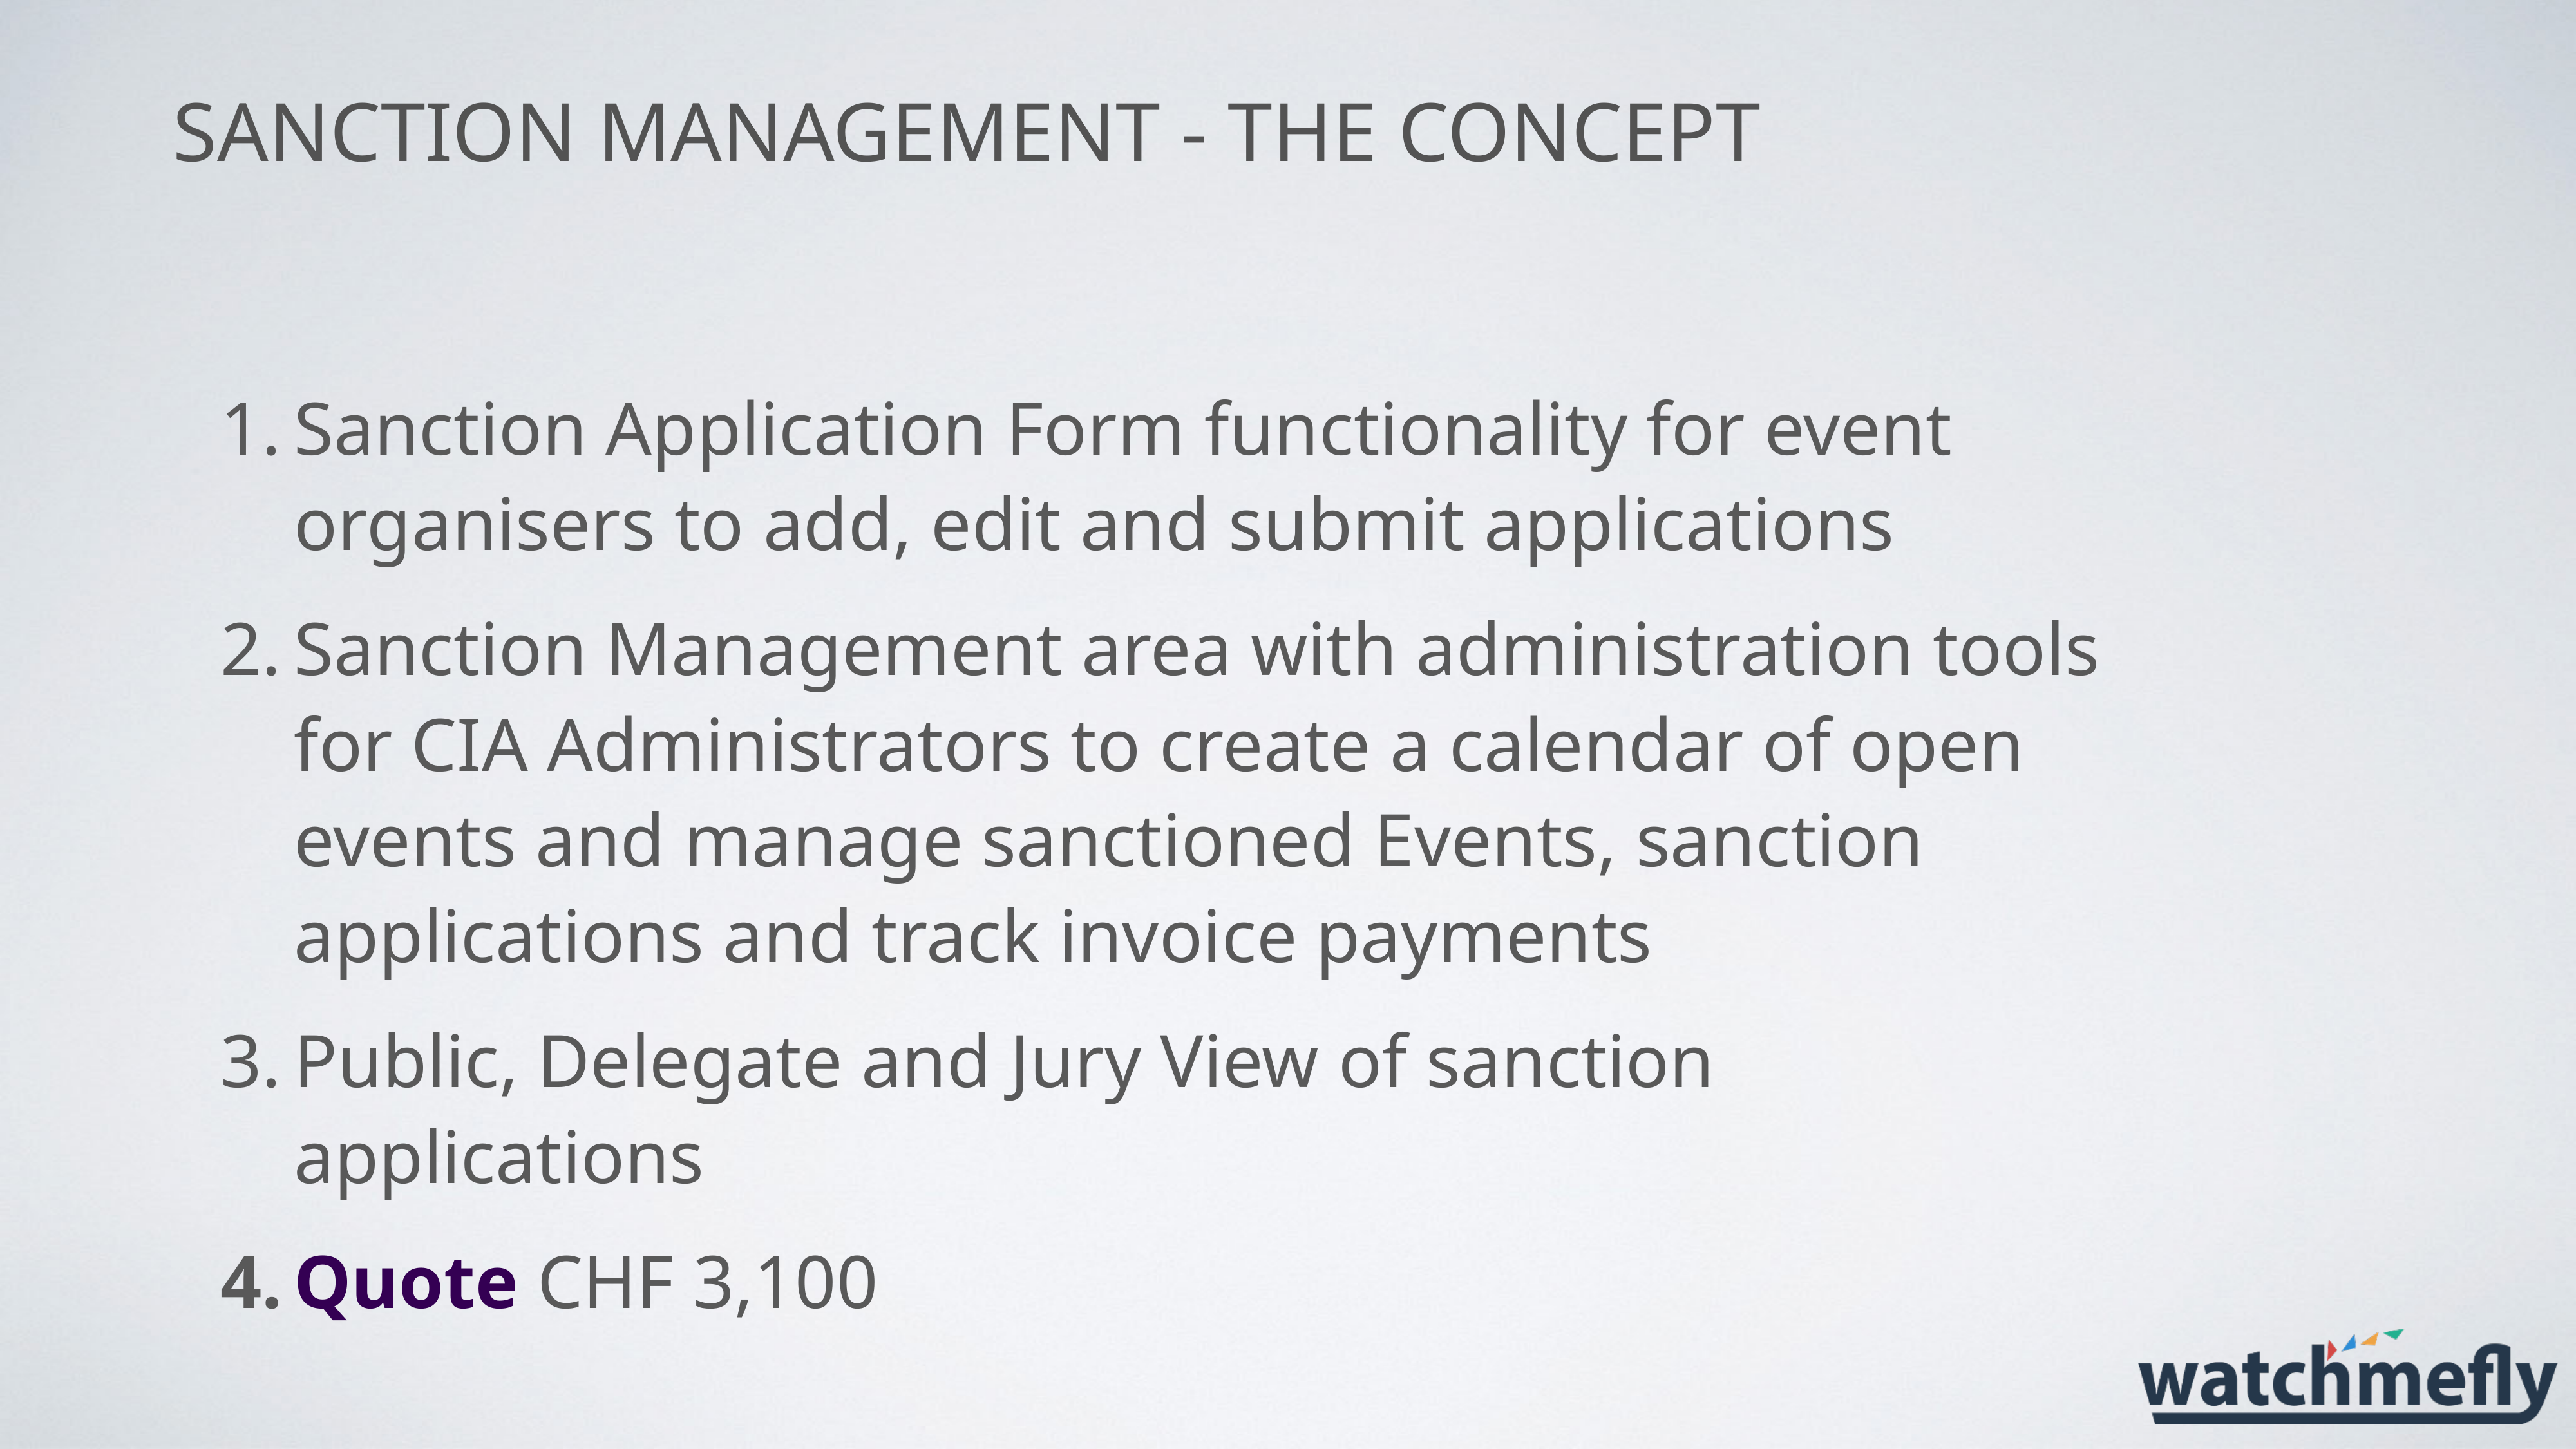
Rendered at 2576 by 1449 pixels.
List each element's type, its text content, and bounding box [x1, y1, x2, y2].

picture [0, 0, 2576, 1449]
list Sanction Application Form functionality for event organisers to add, edit and submit applications Sanction Management area with administration tools for CIA Administrators to create a calendar of open events and manage sanctioned Events, sanction applications and track invoice payments Public, Delegate and Jury View of sanction applications Quote CHF 3,100 [198, 363, 2127, 1378]
title Sanction Management - The Concept [162, 70, 2206, 255]
